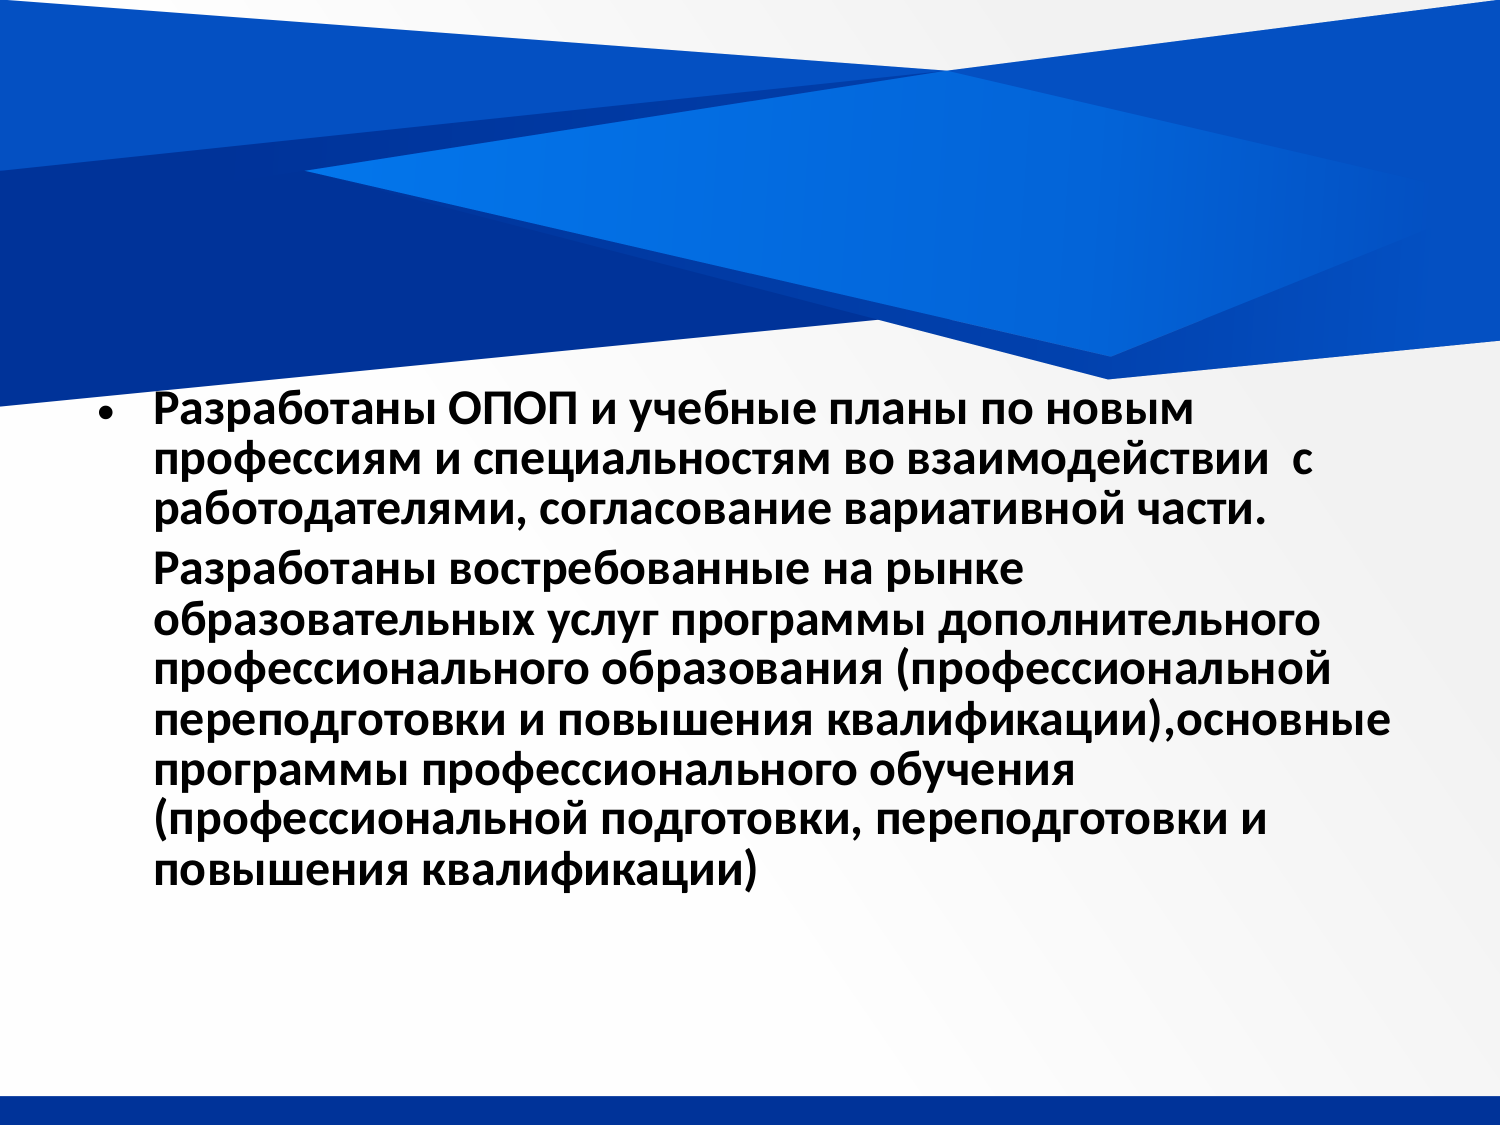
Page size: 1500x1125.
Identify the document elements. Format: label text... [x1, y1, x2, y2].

list Разработаны ОПОП и учебные планы по новым профессиям и специальностям во взаимодействии с работодателями, согласование вариативной части. Разработаны востребованные на рынке образовательных услуг программы дополнительного профессионального образования (профессиональной переподготовки и повышения квалификации),основные программы профессионального обучения (профессиональной подготовки, переподготовки и повышения квалификации) [82, 328, 1432, 1024]
picture [0, 0, 1500, 1125]
